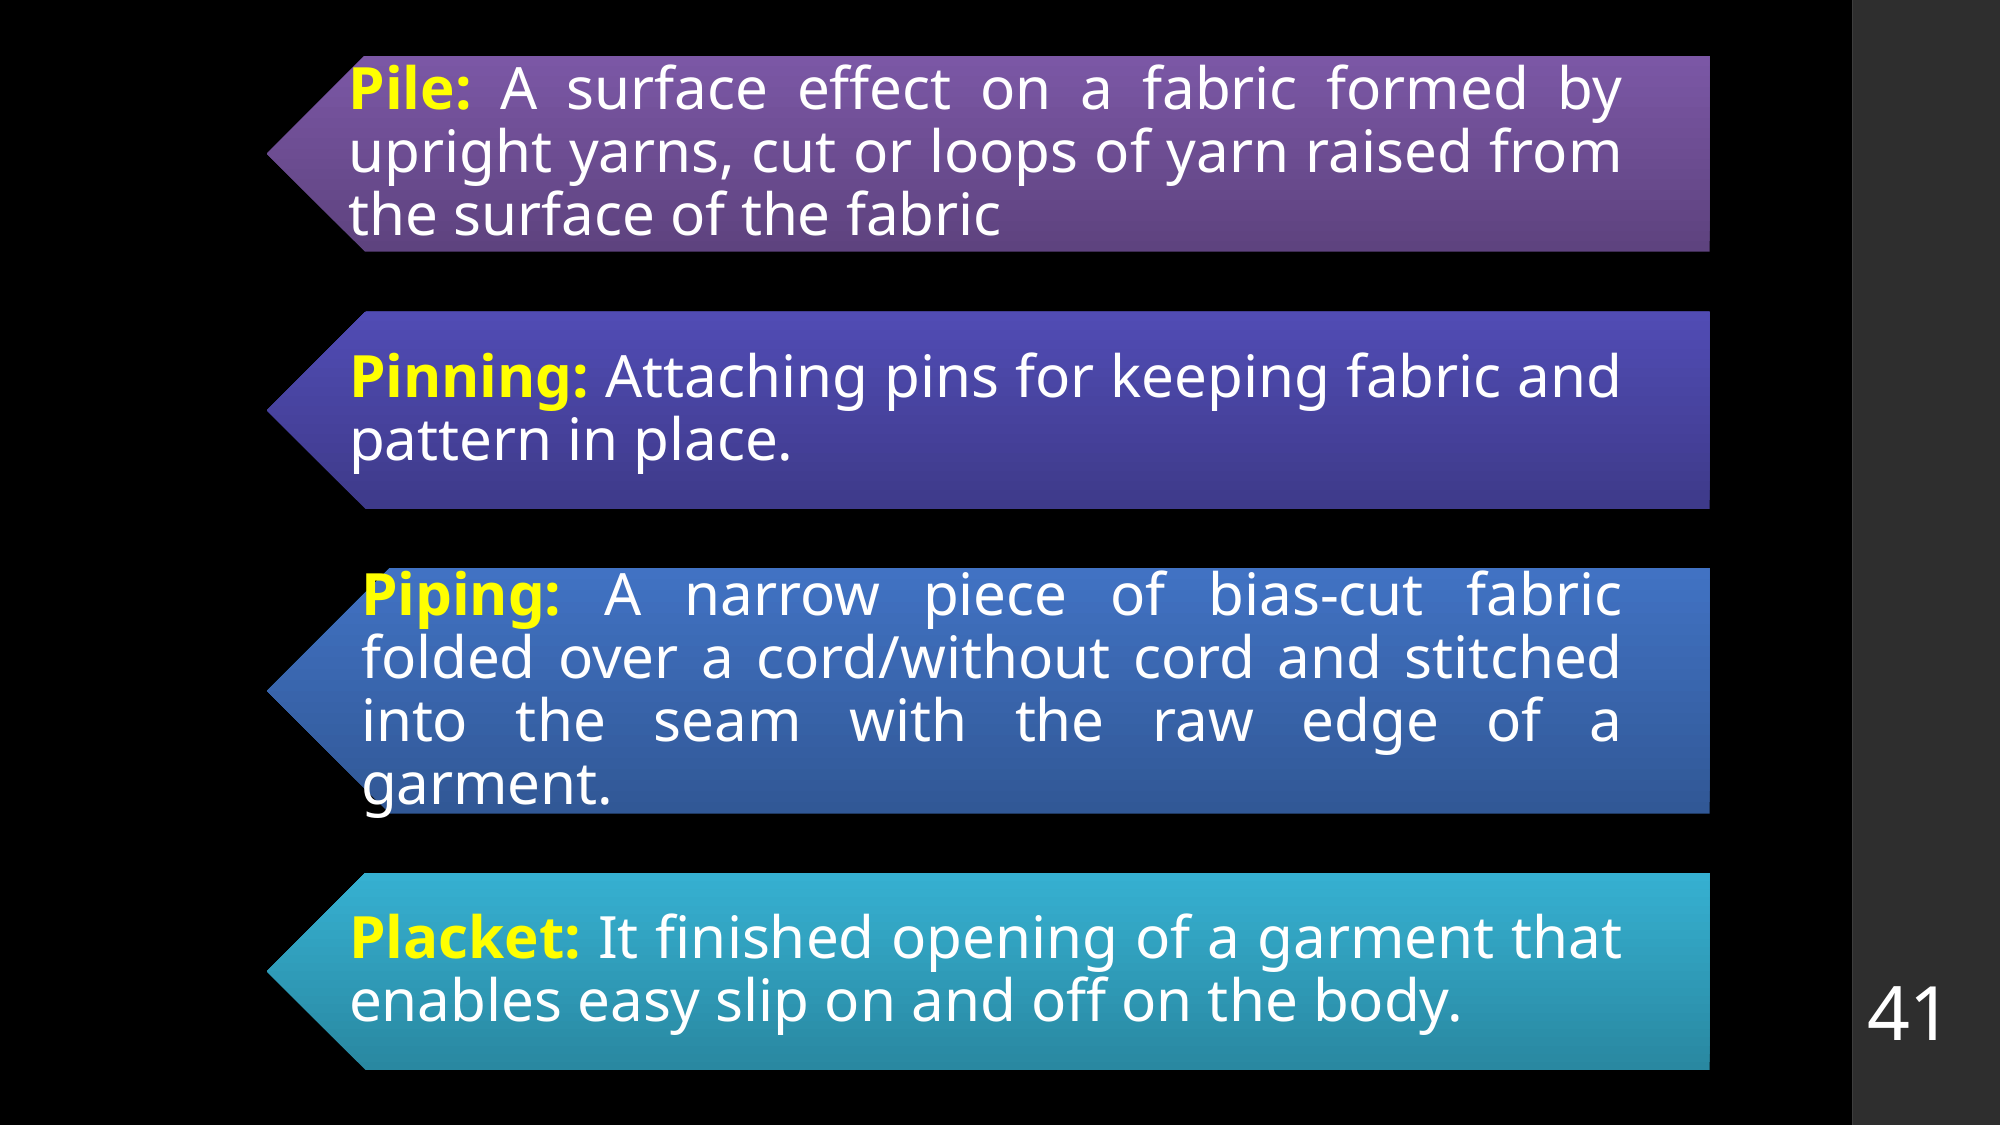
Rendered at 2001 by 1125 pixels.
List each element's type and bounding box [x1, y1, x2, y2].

text_box [0, 54, 2000, 1071]
